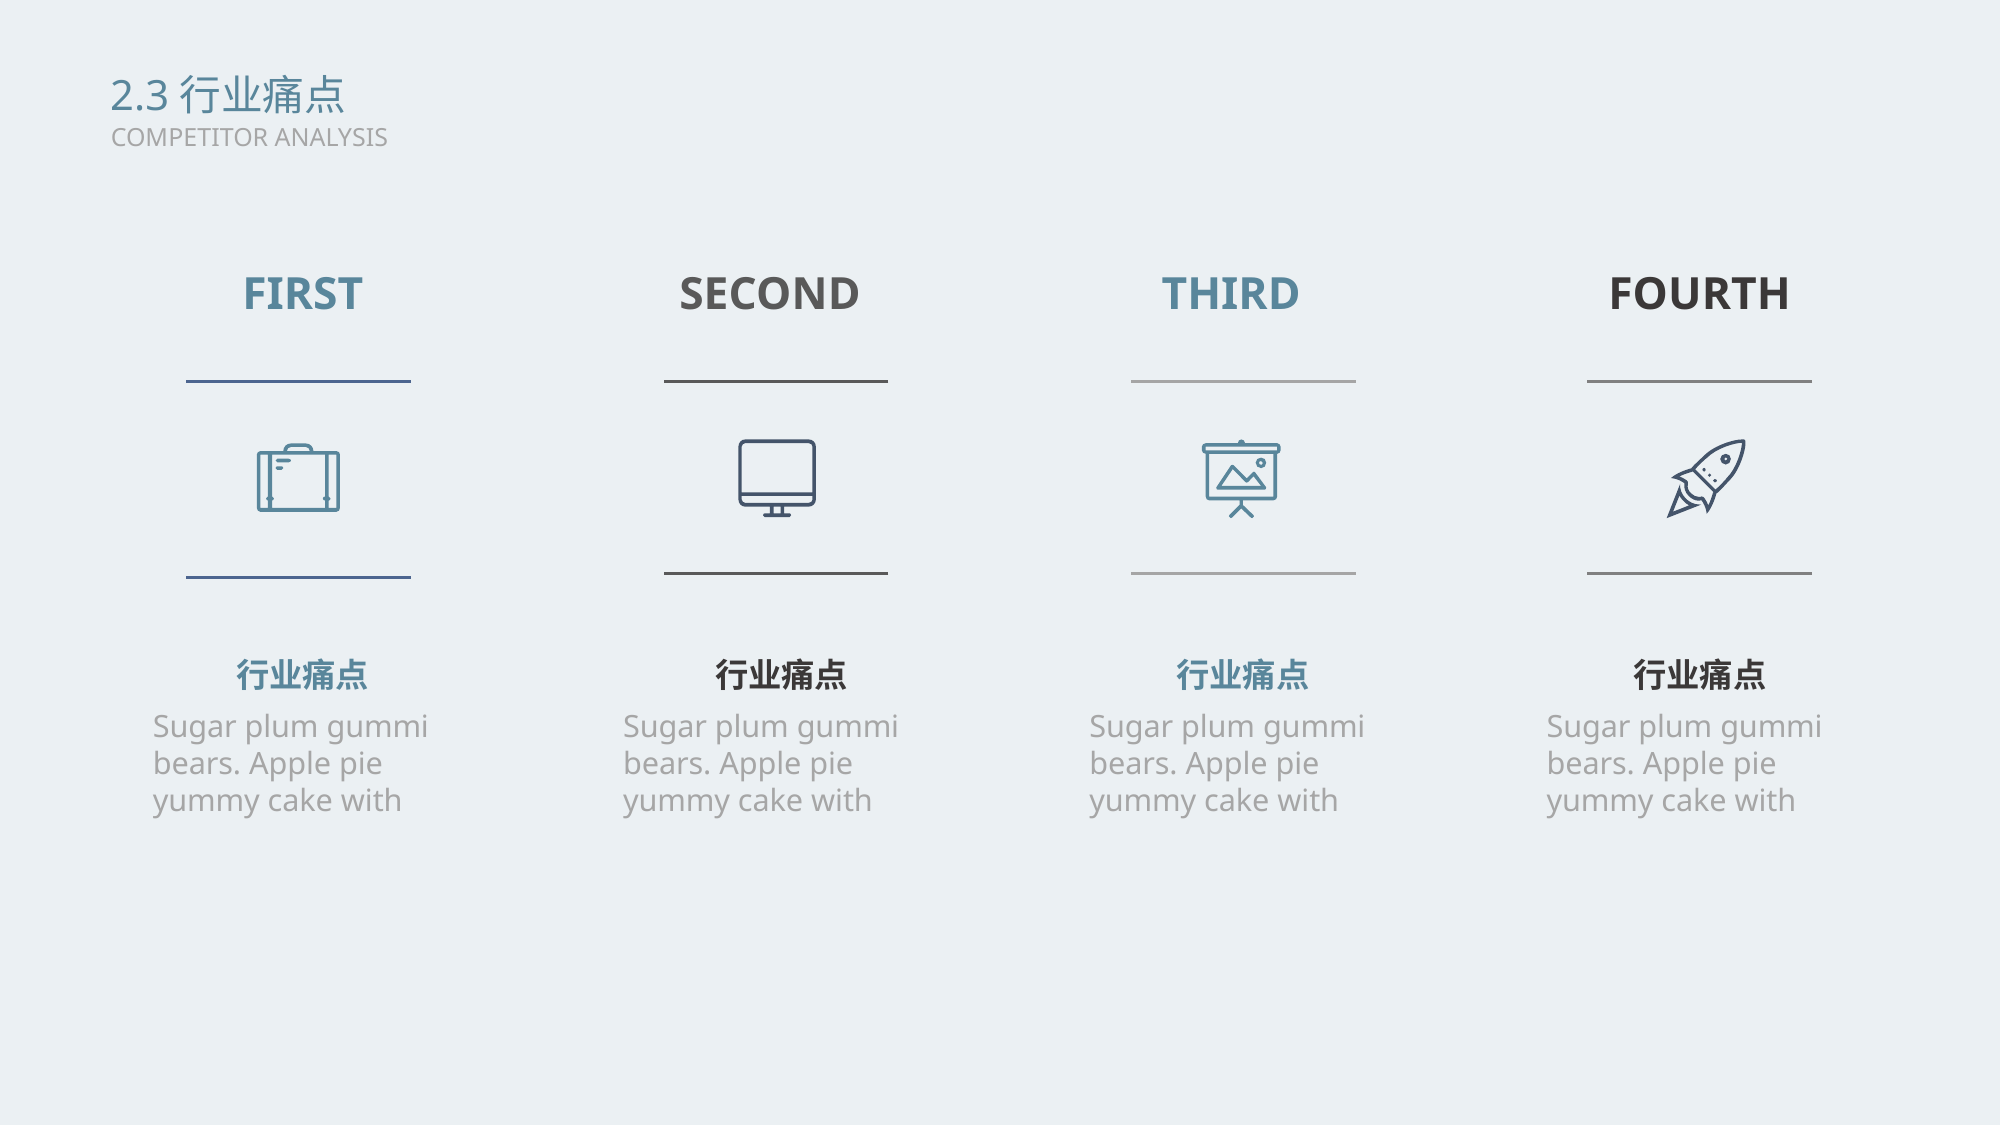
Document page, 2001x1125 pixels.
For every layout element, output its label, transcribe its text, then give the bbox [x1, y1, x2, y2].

text_box FIRST [102, 257, 504, 326]
text_box FOURTH [1499, 257, 1901, 326]
text_box Sugar plum gummi bears. Apple pie yummy cake with [608, 673, 974, 825]
text_box SECOND [569, 257, 971, 326]
text_box 行业痛点 [1474, 646, 1925, 702]
text_box [1670, 439, 1746, 514]
text_box [256, 443, 340, 512]
text_box 行业痛点 [550, 646, 1013, 702]
text_box 行业痛点 [102, 646, 504, 702]
text_box 行业痛点 [1042, 646, 1444, 702]
text_box [1201, 439, 1281, 519]
text_box COMPETITOR ANALYSIS [96, 114, 404, 159]
text_box 2.3行业痛点 [95, 61, 362, 126]
text_box Sugar plum gummi bears. Apple pie yummy cake with [138, 673, 504, 825]
text_box Sugar plum gummi bears. Apple pie yummy cake with [1074, 673, 1441, 825]
text_box [738, 439, 816, 518]
text_box [1666, 483, 1702, 519]
text_box THIRD [1030, 257, 1432, 326]
text_box Sugar plum gummi bears. Apple pie yummy cake with [1531, 673, 1898, 825]
